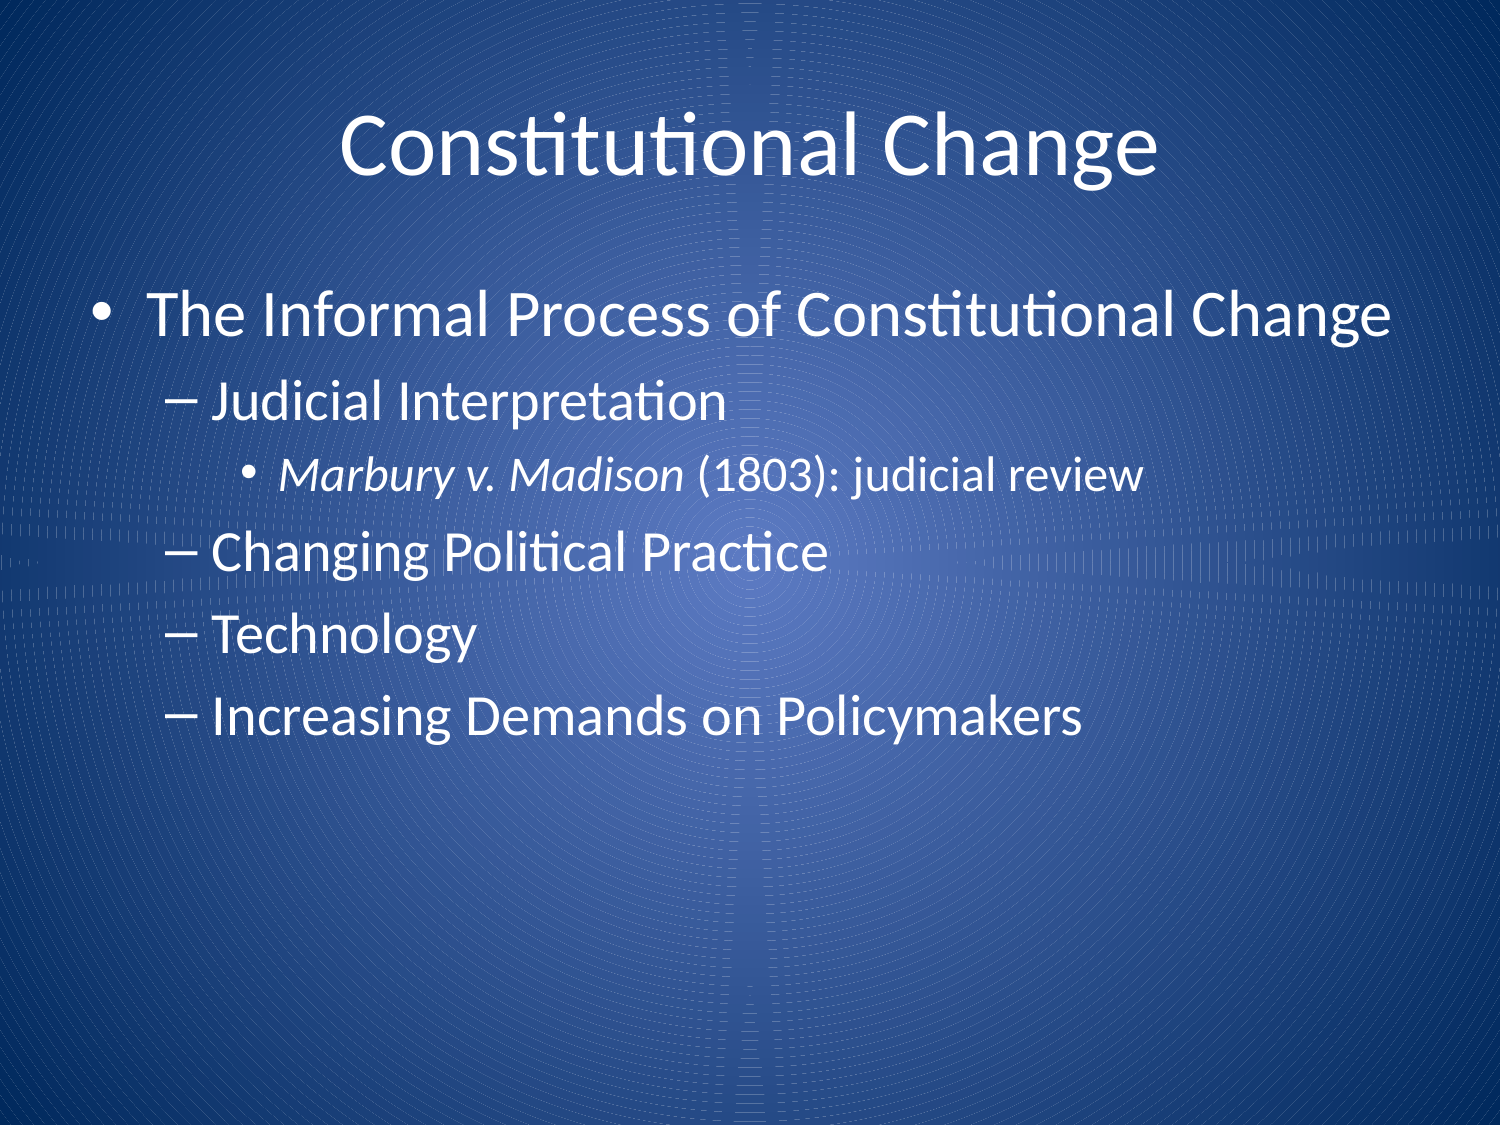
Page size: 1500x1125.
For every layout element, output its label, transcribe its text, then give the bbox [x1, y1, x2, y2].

list The Informal Process of Constitutional Change Judicial Interpretation Marbury v. Madison (1803): judicial review Changing Political Practice Technology Increasing Demands on Policymakers [75, 262, 1425, 1005]
title Constitutional Change [75, 45, 1425, 233]
